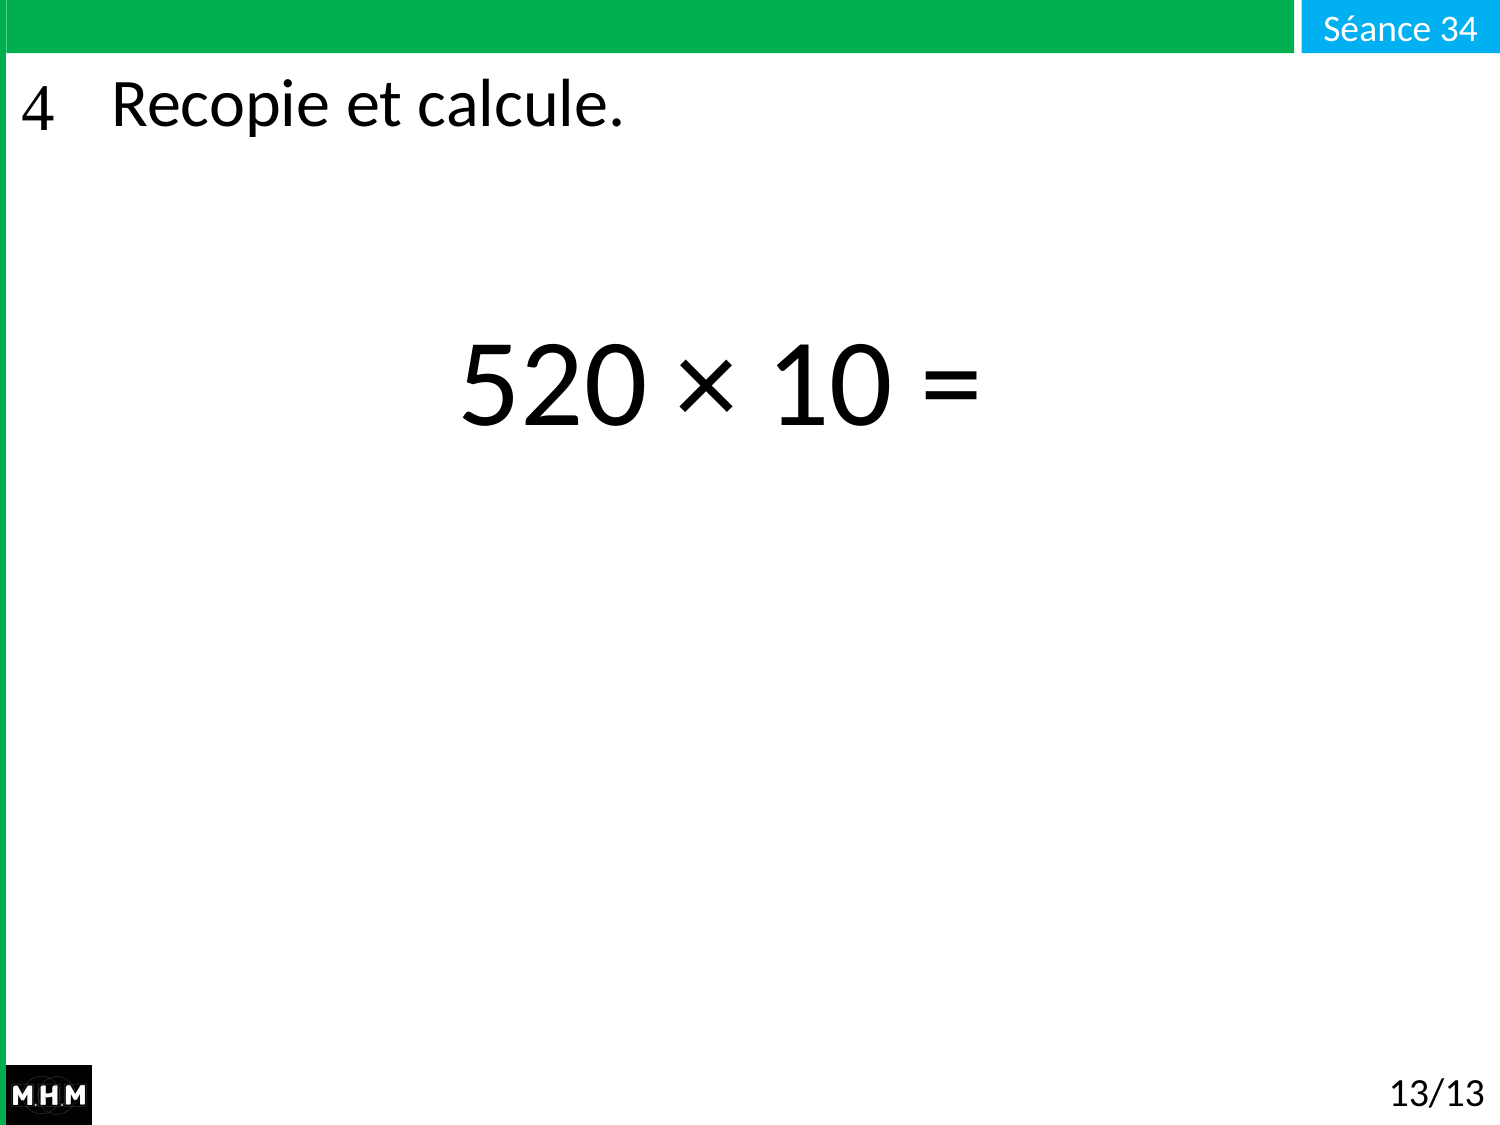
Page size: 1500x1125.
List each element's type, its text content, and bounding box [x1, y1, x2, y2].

text_box 520 × 10 = [442, 292, 1243, 458]
picture [6, 1065, 92, 1125]
title Recopie et calcule. [96, 60, 1391, 150]
list 13/13 [1373, 1064, 1500, 1125]
